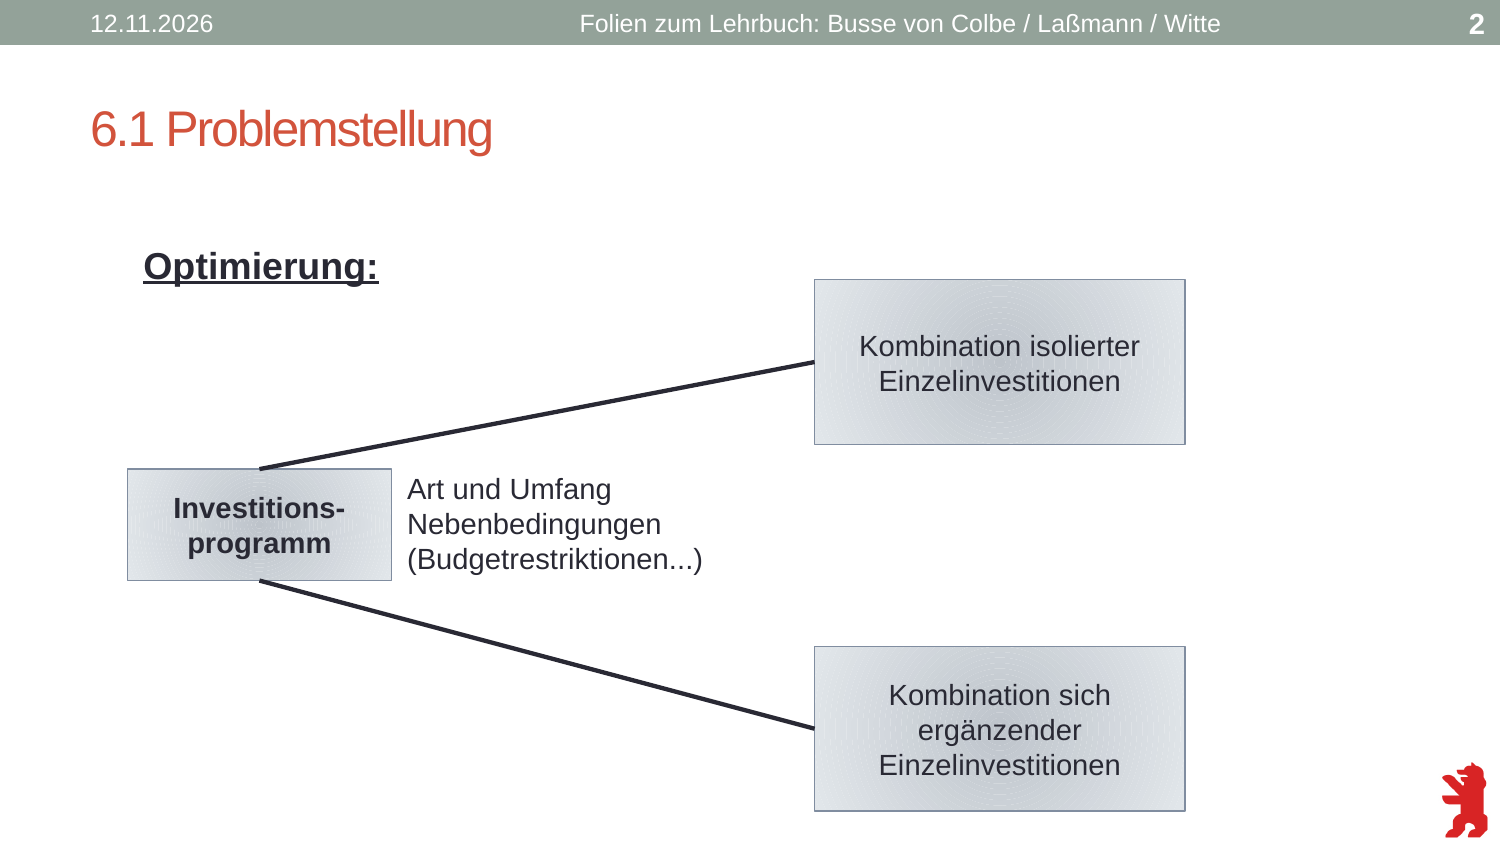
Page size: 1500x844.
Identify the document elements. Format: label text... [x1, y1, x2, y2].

slide_number 2 [1325, 2, 1500, 43]
text_box Art und Umfang Nebenbedingungen (Budgetrestriktionen...) [392, 477, 719, 577]
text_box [259, 361, 815, 470]
text_box Optimierung: [128, 234, 394, 295]
title 6.1 Problemstellung [75, 65, 1425, 188]
text_box Kombination isolierter Einzelinvestitionen [814, 279, 1186, 445]
text_box Investitions-programm [127, 468, 392, 581]
picture [1434, 760, 1500, 844]
text_box Kombination sich ergänzender Einzelinvestitionen [814, 646, 1186, 812]
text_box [259, 580, 815, 730]
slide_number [75, 2, 550, 43]
footer Folien zum Lehrbuch: Busse von Colbe / Laßmann / Witte [562, 2, 1238, 43]
